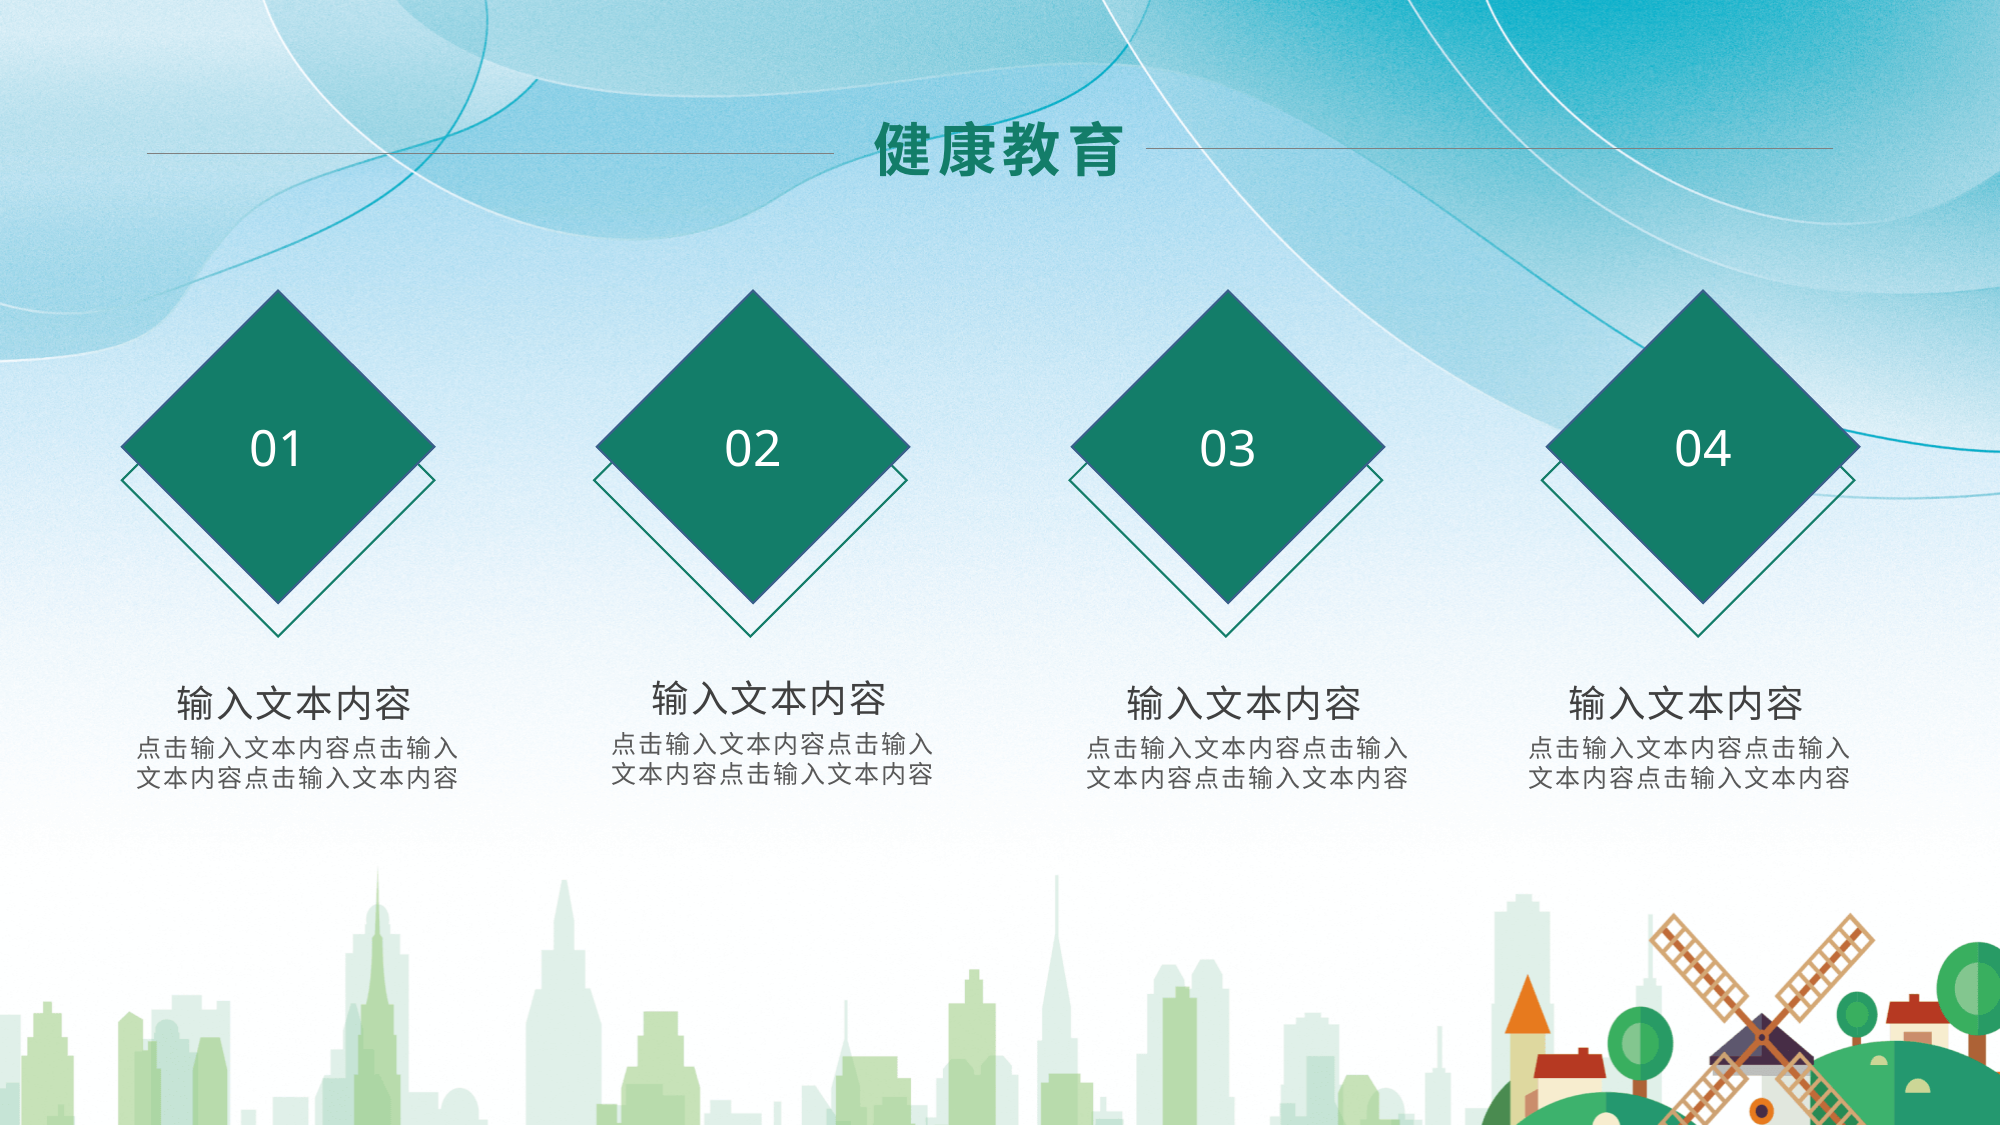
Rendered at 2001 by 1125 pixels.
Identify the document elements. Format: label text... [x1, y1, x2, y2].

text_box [594, 290, 910, 637]
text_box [1069, 290, 1385, 637]
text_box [121, 290, 435, 637]
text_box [1513, 672, 1893, 862]
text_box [1541, 290, 1860, 637]
text_box 健康教育 [859, 105, 1141, 191]
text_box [1071, 672, 1451, 862]
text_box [596, 667, 976, 858]
picture [0, 0, 2000, 1125]
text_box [121, 672, 501, 862]
